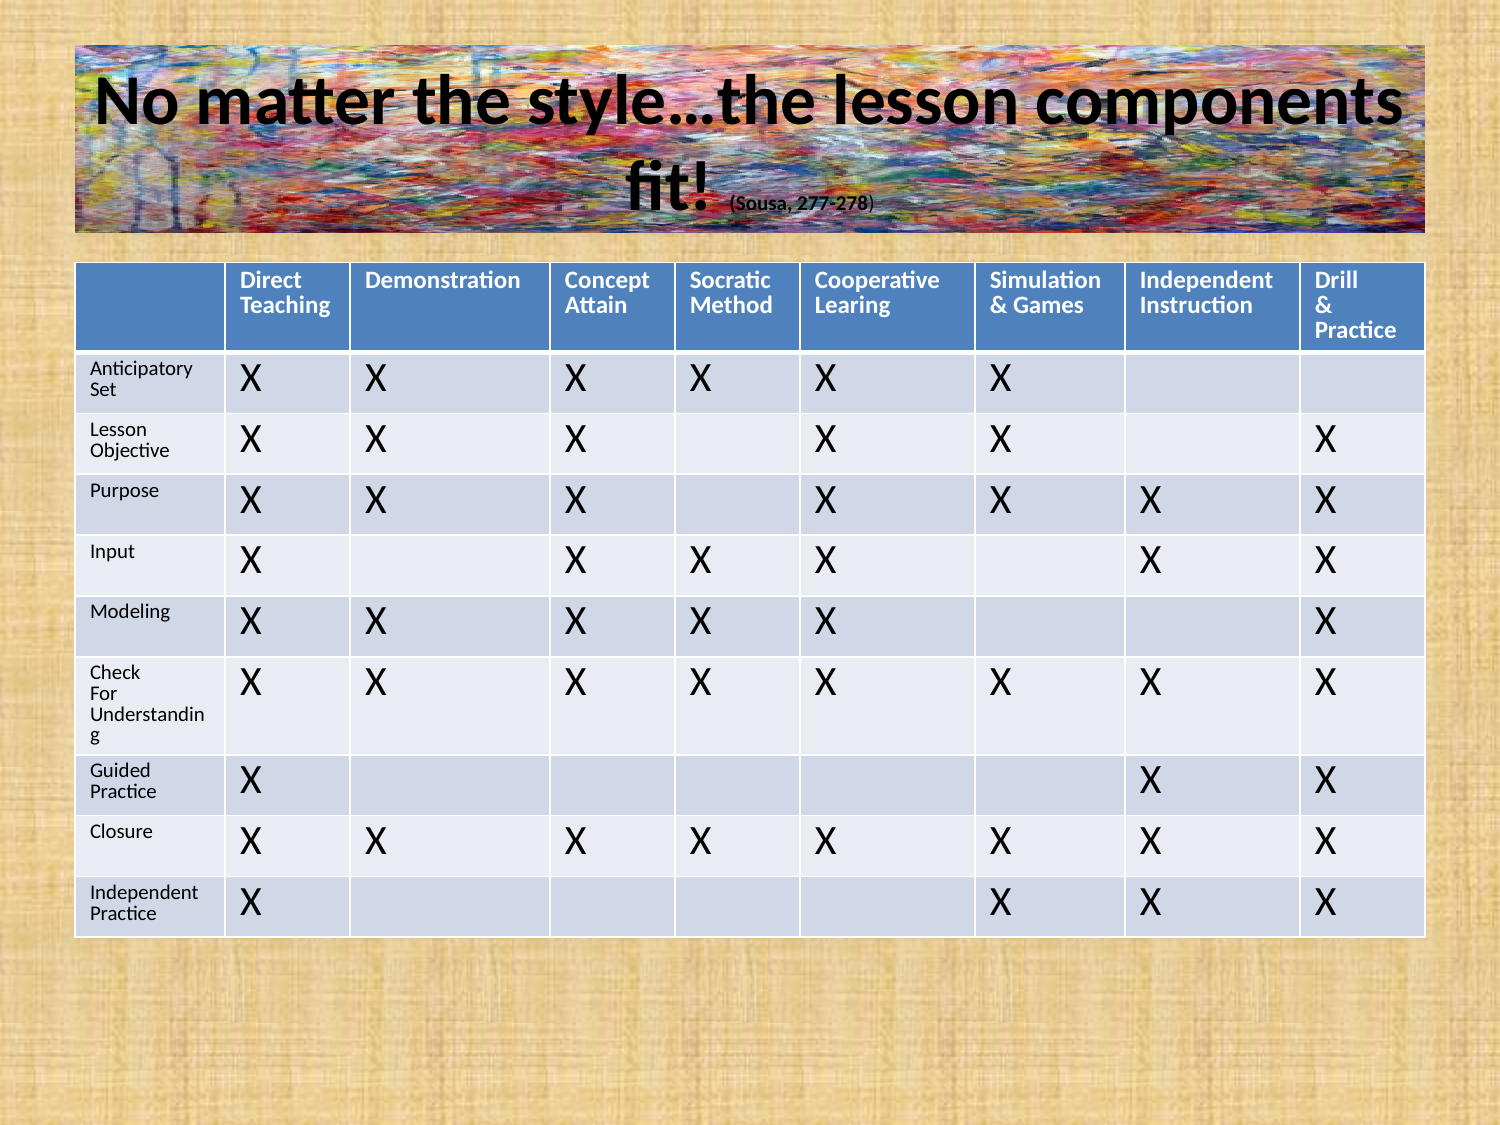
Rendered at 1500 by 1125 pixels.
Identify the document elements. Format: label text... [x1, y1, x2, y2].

table_cell X [1301, 756, 1424, 815]
table_cell X [226, 756, 349, 815]
table_cell X [1126, 536, 1299, 595]
table_cell X [226, 816, 349, 876]
table_cell X [1301, 597, 1424, 656]
table_cell X [351, 816, 549, 876]
table_cell X [1301, 877, 1424, 936]
table_cell [1126, 355, 1299, 413]
table_cell [676, 414, 799, 473]
table_cell X [801, 597, 974, 656]
table_header Demonstration [351, 263, 549, 350]
table_cell X [1301, 475, 1424, 534]
table_cell X [351, 658, 549, 754]
table_cell [676, 756, 799, 815]
table_cell [551, 877, 674, 936]
table_cell [1126, 414, 1299, 473]
table_cell X [226, 355, 349, 413]
table_cell [676, 475, 799, 534]
table_cell [351, 877, 549, 936]
table_cell [976, 536, 1124, 595]
table_header Simulation & Games [976, 263, 1124, 350]
table_cell X [351, 355, 549, 413]
table_cell Closure [76, 816, 224, 876]
table_cell X [1126, 816, 1299, 876]
table_cell X [801, 816, 974, 876]
table_cell X [976, 414, 1124, 473]
table_cell [976, 597, 1124, 656]
table_cell X [801, 658, 974, 754]
table_cell X [226, 414, 349, 473]
table_cell X [676, 355, 799, 413]
table_cell X [551, 816, 674, 876]
table_cell X [676, 816, 799, 876]
table_cell [351, 756, 549, 815]
table_cell [1301, 355, 1424, 413]
table_cell X [226, 536, 349, 595]
table_cell X [801, 536, 974, 595]
table_cell Check For Understanding [76, 658, 224, 754]
table_cell X [1126, 475, 1299, 534]
table_cell X [351, 597, 549, 656]
table_cell X [976, 658, 1124, 754]
table_cell X [226, 597, 349, 656]
table_cell X [801, 414, 974, 473]
table_cell Input [76, 536, 224, 595]
table_cell [976, 756, 1124, 815]
table_cell Anticipatory Set [76, 355, 224, 413]
table_cell [1126, 597, 1299, 656]
table_cell [351, 536, 549, 595]
table_cell Modeling [76, 597, 224, 656]
table_header Concept Attain [551, 263, 674, 350]
table_cell Lesson Objective [76, 414, 224, 473]
table_cell X [226, 658, 349, 754]
table_header Drill & Practice [1301, 263, 1424, 350]
table_cell X [551, 355, 674, 413]
table_header [76, 263, 224, 350]
table_cell X [551, 658, 674, 754]
table_cell [676, 877, 799, 936]
table_cell X [551, 597, 674, 656]
table_cell X [1301, 536, 1424, 595]
table_cell X [1301, 816, 1424, 876]
table_cell X [226, 475, 349, 534]
table_cell X [676, 536, 799, 595]
table_cell Purpose [76, 475, 224, 534]
table_cell X [551, 536, 674, 595]
table_cell X [976, 877, 1124, 936]
table_cell [801, 877, 974, 936]
table_cell X [976, 475, 1124, 534]
table_cell Guided Practice [76, 756, 224, 815]
table_cell X [676, 658, 799, 754]
table_cell X [976, 816, 1124, 876]
table_cell Independent Practice [76, 877, 224, 936]
table_cell X [1126, 756, 1299, 815]
table_header Cooperative Learing [801, 263, 974, 350]
table_cell X [1301, 658, 1424, 754]
table_cell X [551, 414, 674, 473]
table_cell X [1301, 414, 1424, 473]
table_cell X [801, 355, 974, 413]
table_cell X [551, 475, 674, 534]
table_cell X [801, 475, 974, 534]
table_cell X [1126, 658, 1299, 754]
table_cell [801, 756, 974, 815]
table_cell [551, 756, 674, 815]
table_cell X [351, 475, 549, 534]
title No matter the style…the lesson components fit! (Sousa, 277-278) [75, 45, 1425, 233]
table_cell X [676, 597, 799, 656]
table_cell X [351, 414, 549, 473]
table_header Direct Teaching [226, 263, 349, 350]
table_header Independent Instruction [1126, 263, 1299, 350]
picture [0, 0, 1500, 1125]
table_cell X [976, 355, 1124, 413]
table_cell X [1126, 877, 1299, 936]
table_header Socratic Method [676, 263, 799, 350]
table_cell X [226, 877, 349, 936]
